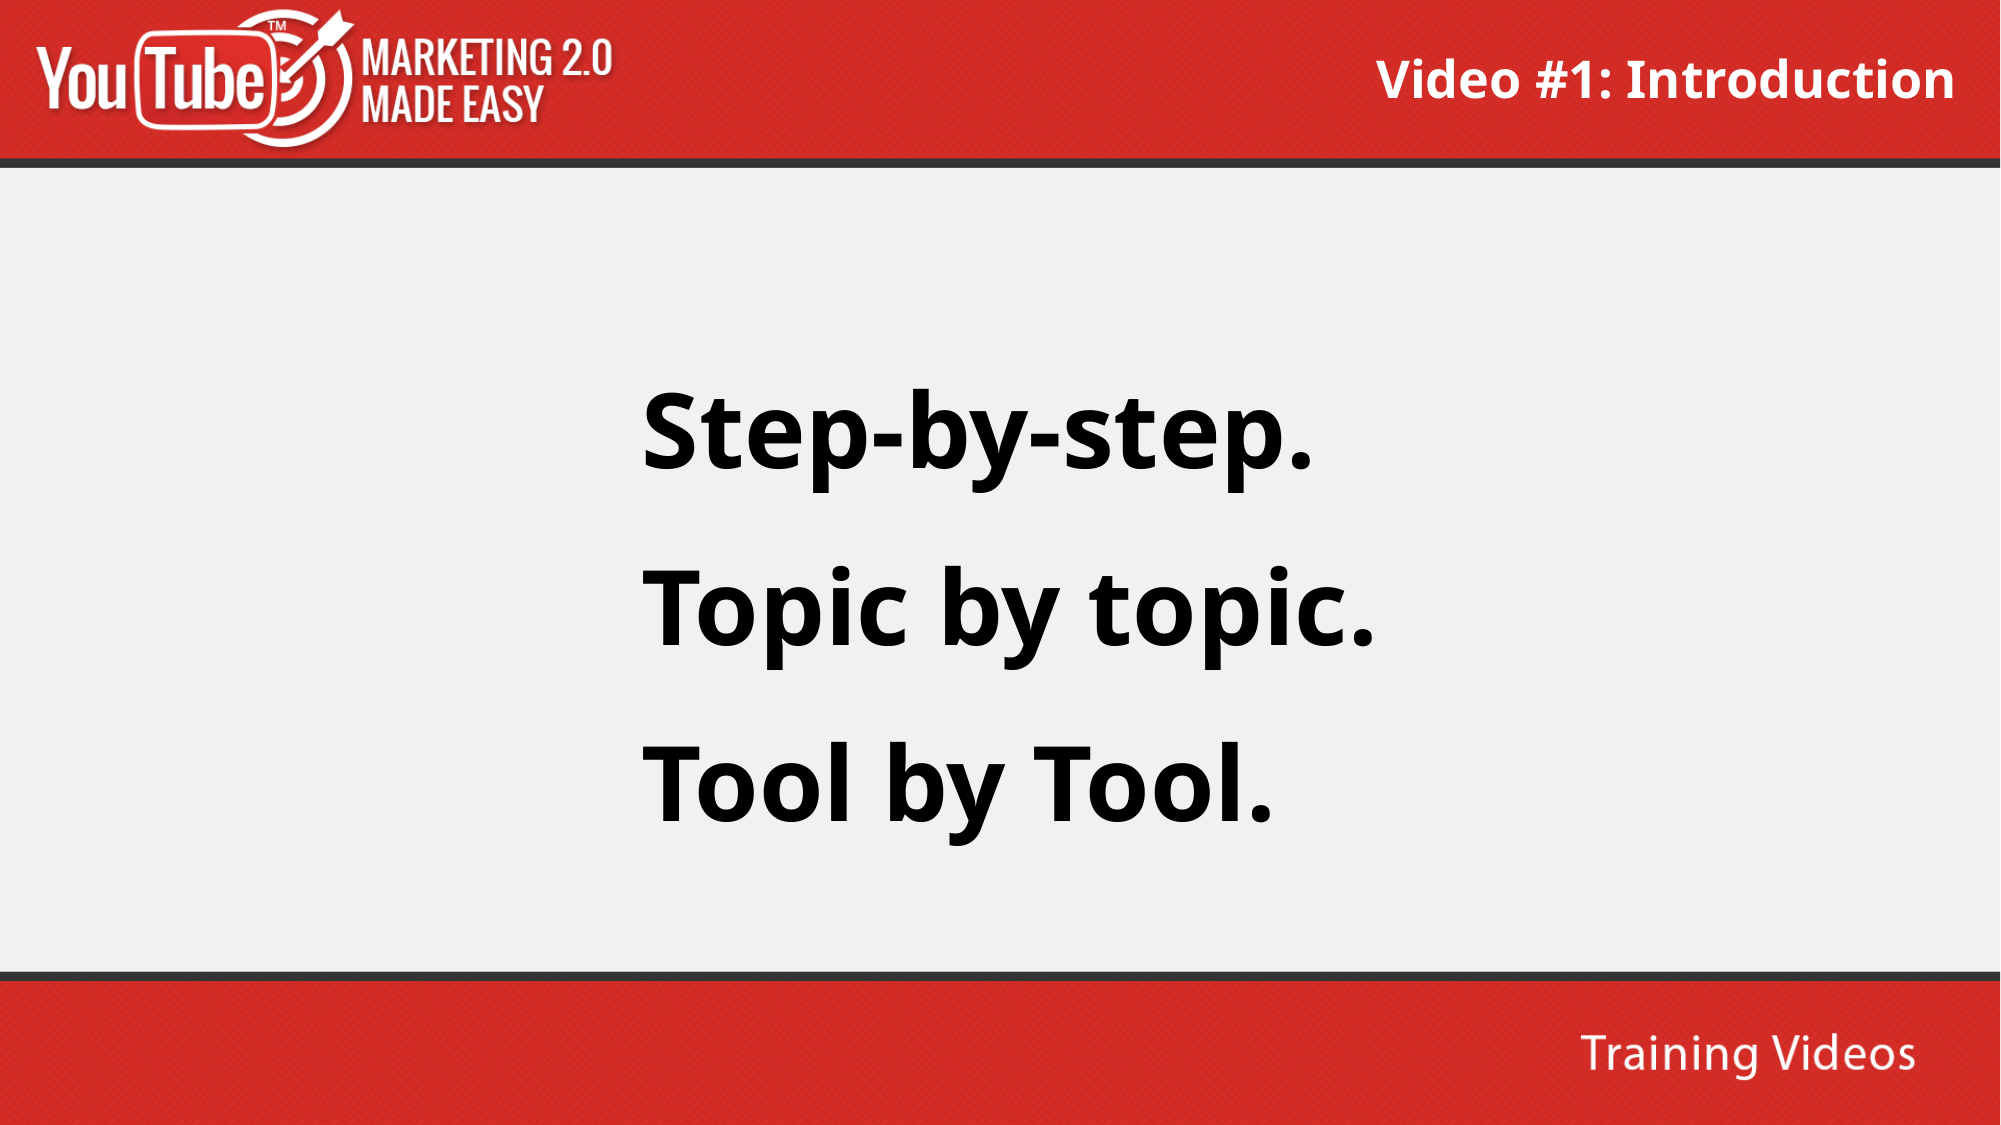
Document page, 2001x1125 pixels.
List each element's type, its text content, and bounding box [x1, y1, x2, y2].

text_box Tool by Tool. [627, 647, 1520, 850]
text_box Video #1: Introduction [1223, 39, 1972, 117]
text_box Topic by topic. [627, 471, 1520, 647]
picture [0, 0, 2001, 1125]
text_box Step-by-step. [627, 294, 1520, 471]
